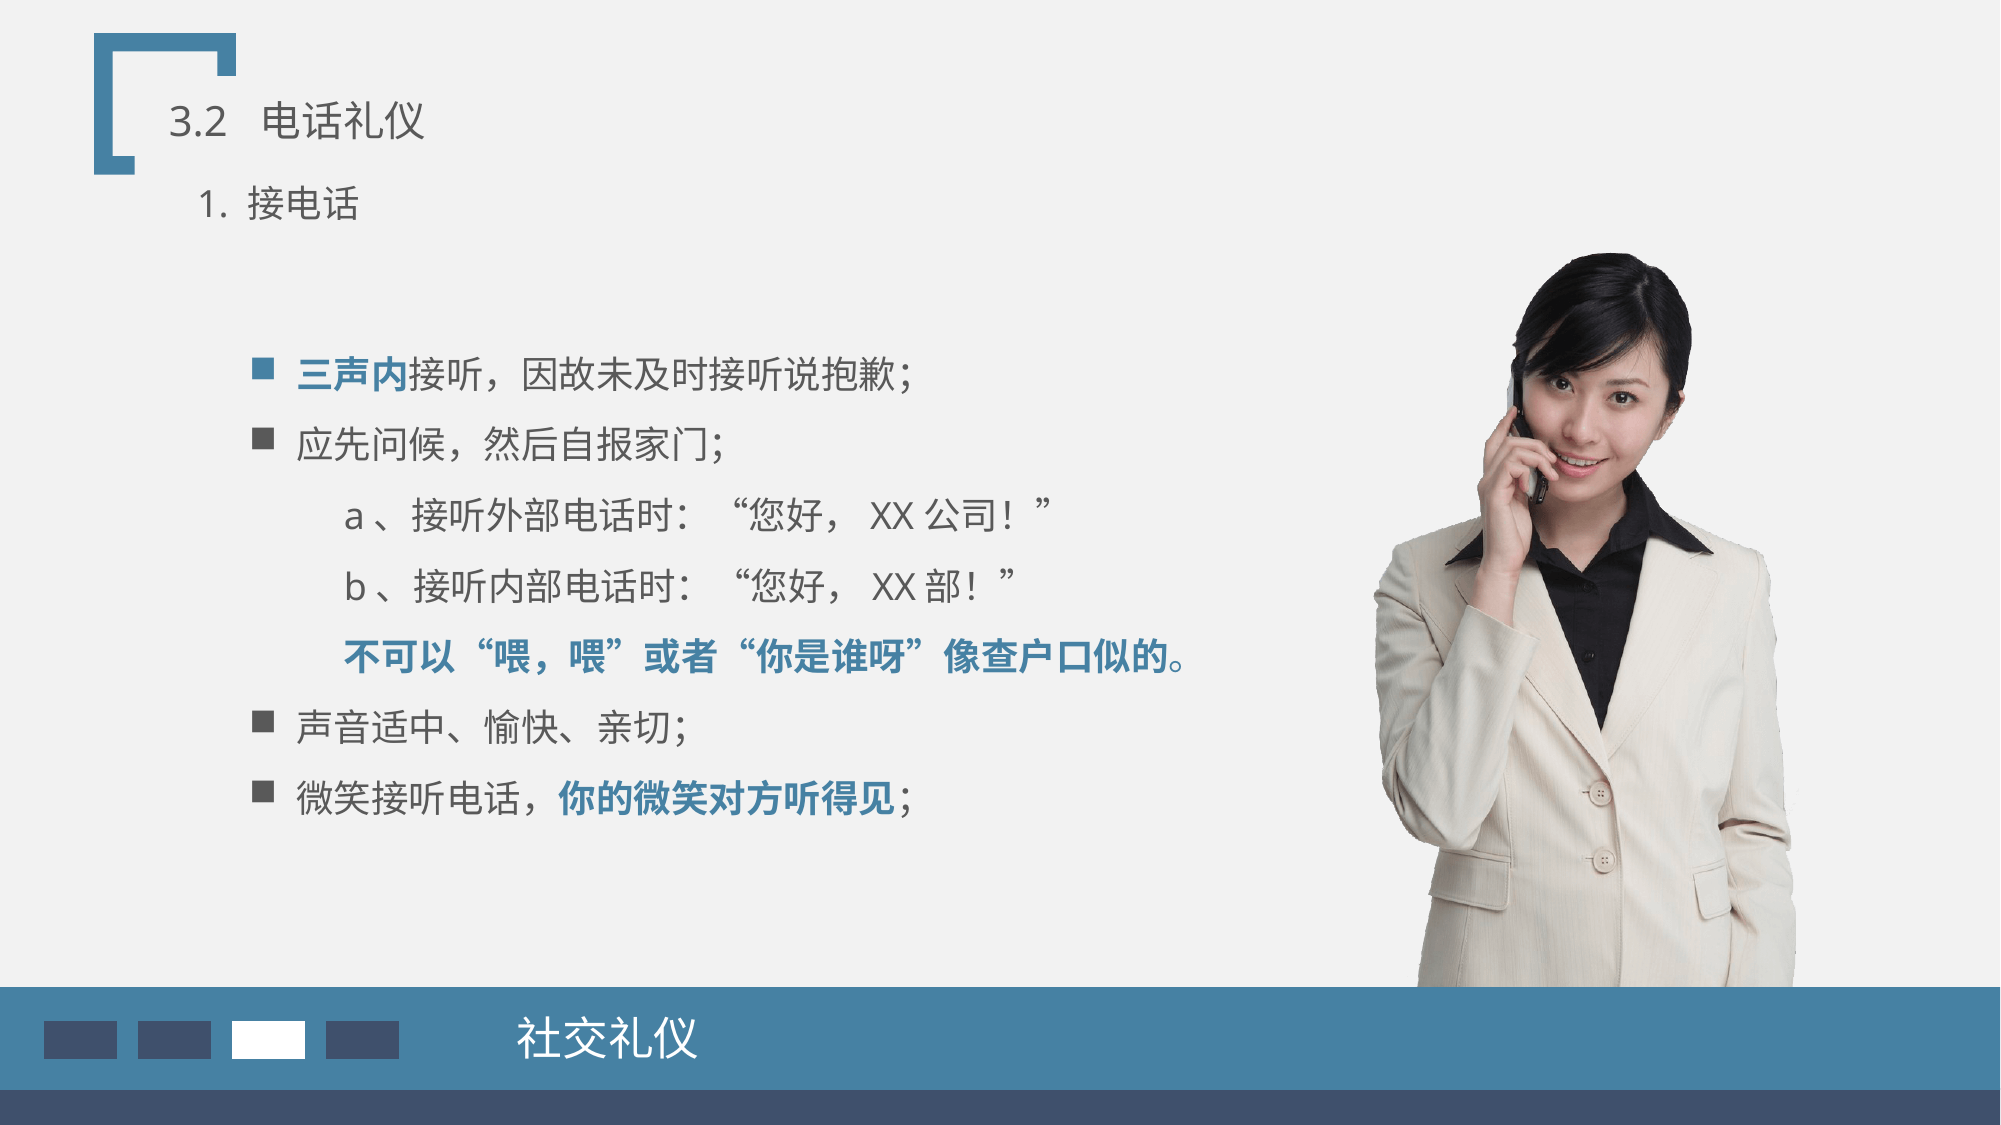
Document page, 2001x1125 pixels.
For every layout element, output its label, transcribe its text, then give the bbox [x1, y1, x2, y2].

text_box 三声内接听，因故未及时接听说抱歉； 应先问候，然后自报家门； a、接听外部电话时：“您好，XX公司！” b、接听内部电话时：“您好，XX部！” 不可以“喂，喂”或者“你是谁呀”像查户口似的。 声音适中、愉快、亲切； 微笑接听电话，你的微笑对方听得见； [234, 334, 1373, 827]
text_box 1. 接电话 [182, 172, 865, 233]
text_box 3.2 电话礼仪 [154, 87, 744, 153]
picture [1373, 246, 1799, 987]
